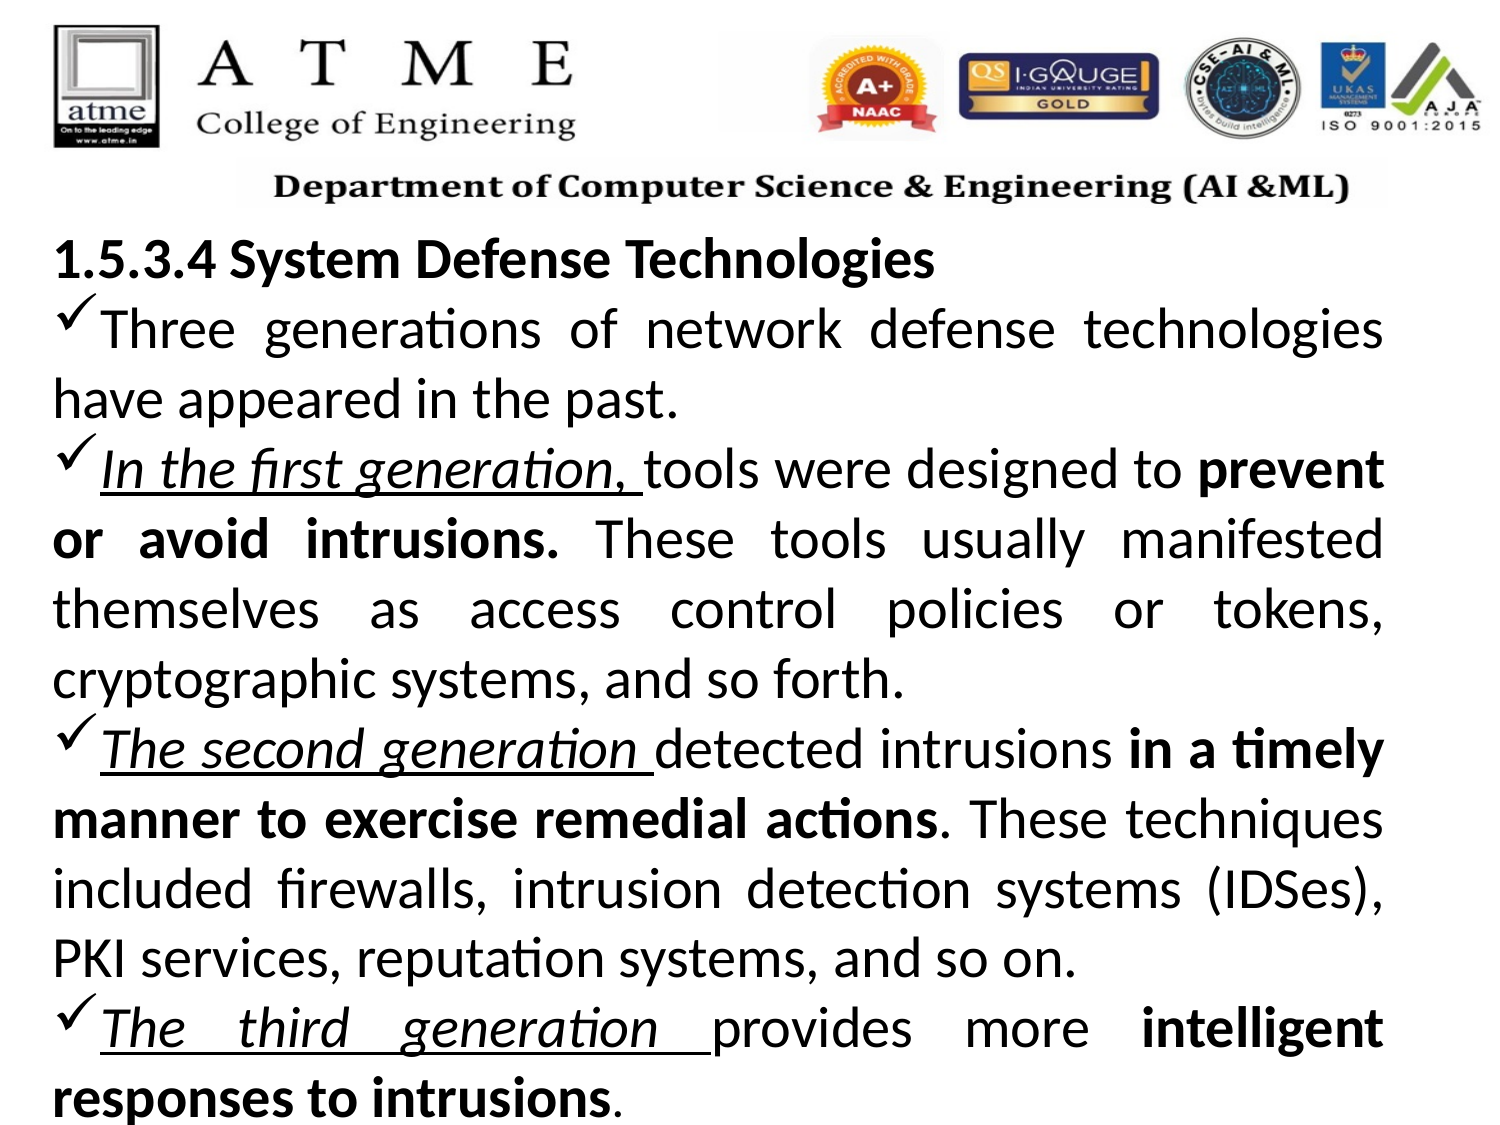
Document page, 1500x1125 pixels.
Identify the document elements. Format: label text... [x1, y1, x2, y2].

text_box 1.5.3.4 System Defense Technologies Three generations of network defense technologies have appeared in the past. In the first generation, tools were designed to prevent or avoid intrusions. These tools usually manifested themselves as access control policies or tokens, cryptographic systems, and so forth. The second generation detected intrusions in a timely manner to exercise remedial actions. These techniques included firewalls, intrusion detection systems (IDSes), PKI services, reputation systems, and so on. The third generation provides more intelligent responses to intrusions. [37, 234, 1400, 1125]
picture [24, 0, 1500, 226]
